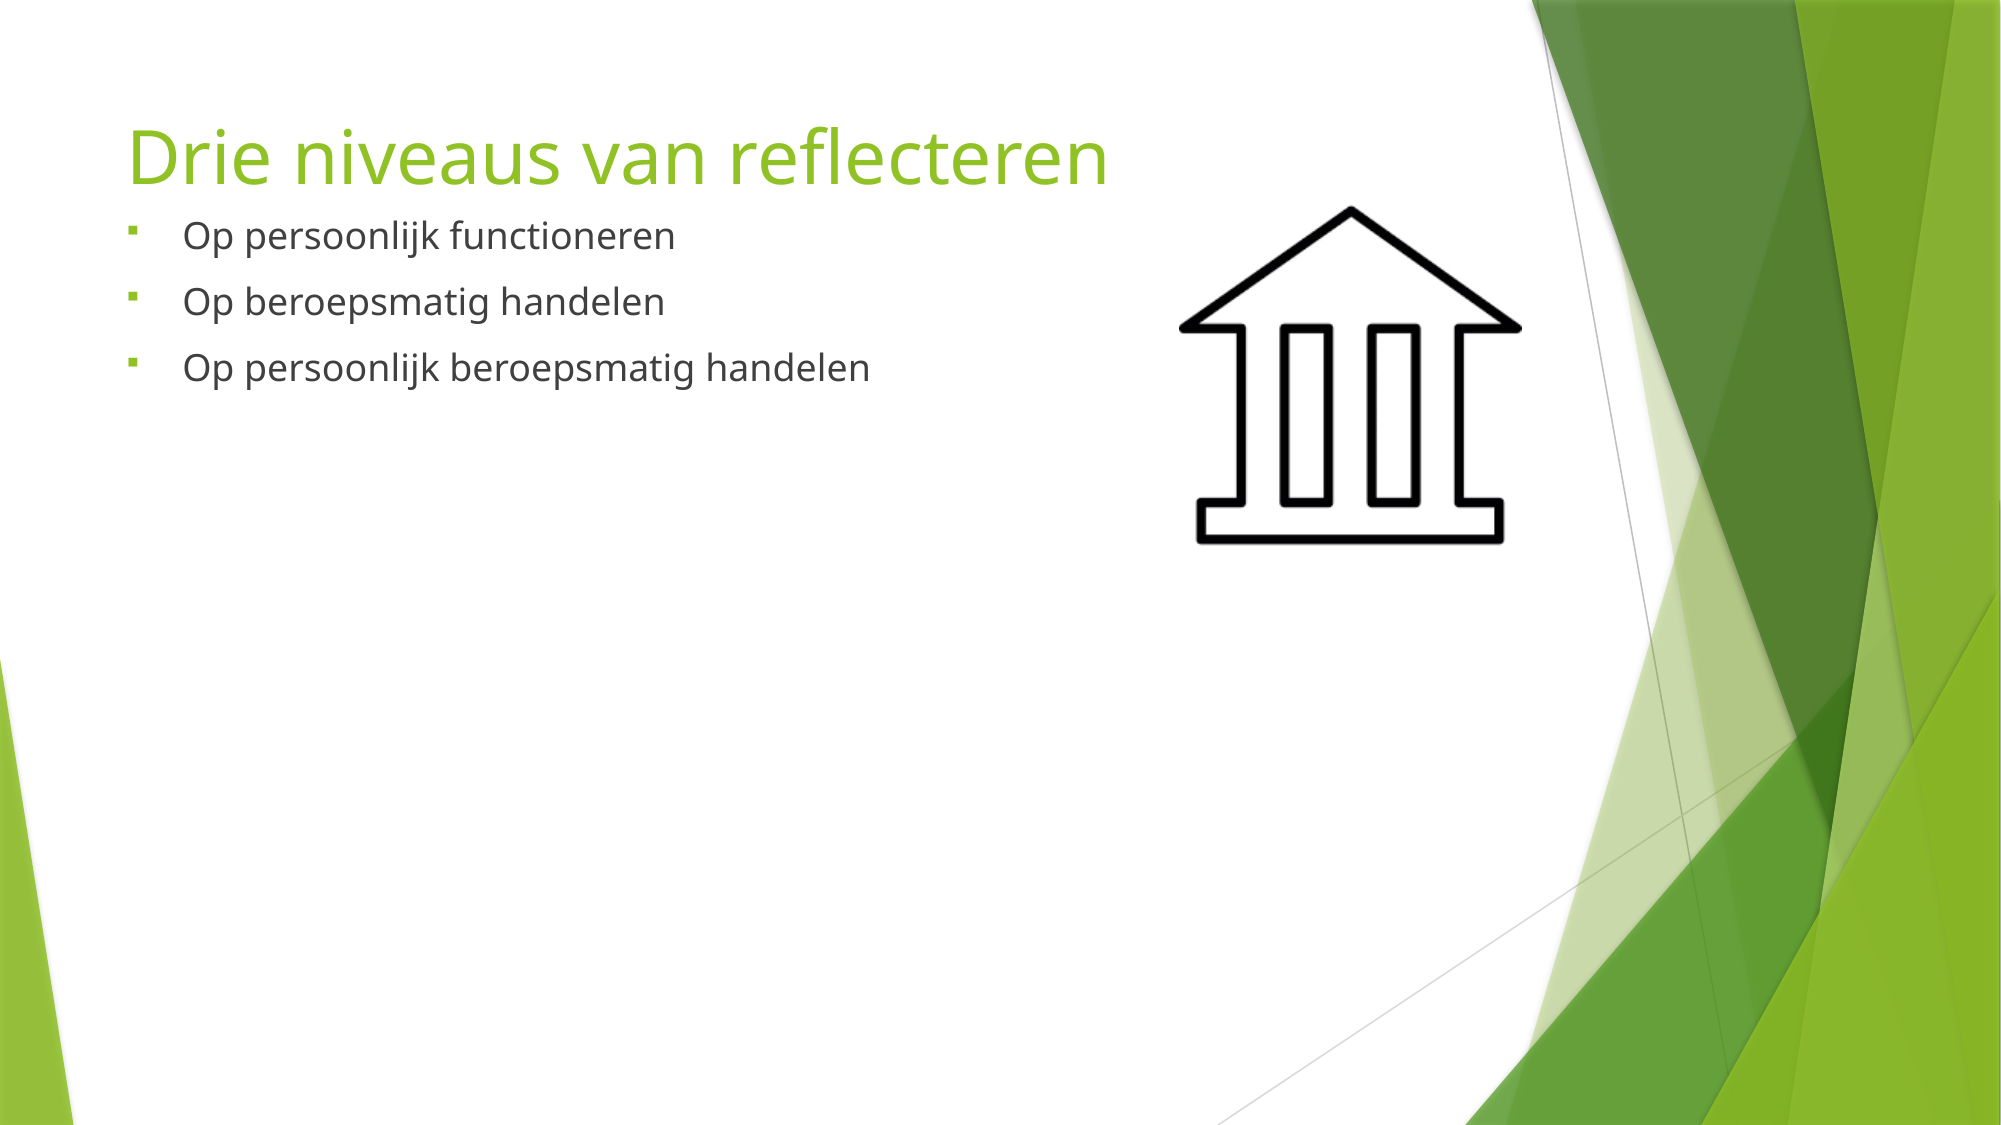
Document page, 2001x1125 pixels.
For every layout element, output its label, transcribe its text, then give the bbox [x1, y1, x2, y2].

title Drie niveaus van reflecteren [111, 102, 1522, 204]
picture [1178, 203, 1522, 548]
list Op persoonlijk functioneren Op beroepsmatig handelen Op persoonlijk beroepsmatig handelen [111, 204, 1522, 842]
